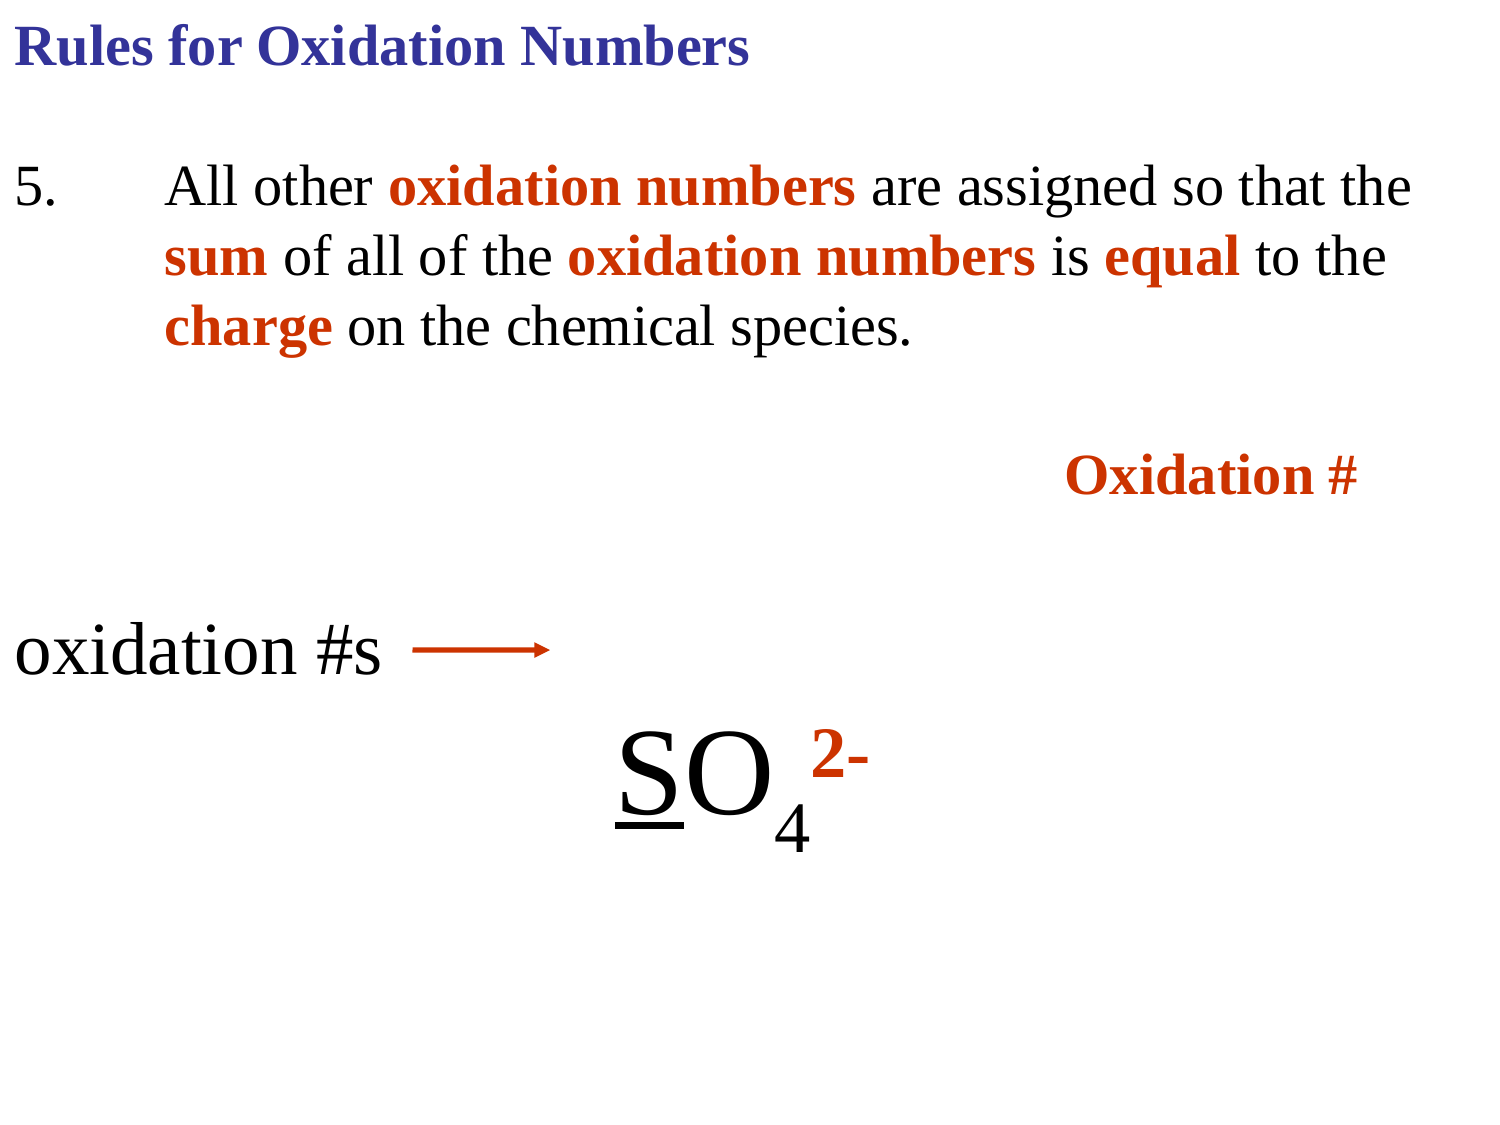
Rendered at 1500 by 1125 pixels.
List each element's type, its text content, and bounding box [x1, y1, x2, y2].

text_box Oxidation # oxidation #s SO42- [0, 412, 1500, 1014]
text_box Rules for Oxidation Numbers 5. All other oxidation numbers are assigned so that the sum of all of the oxidation numbers is equal to the charge on the chemical species. [0, 0, 1500, 365]
text_box [412, 643, 550, 657]
